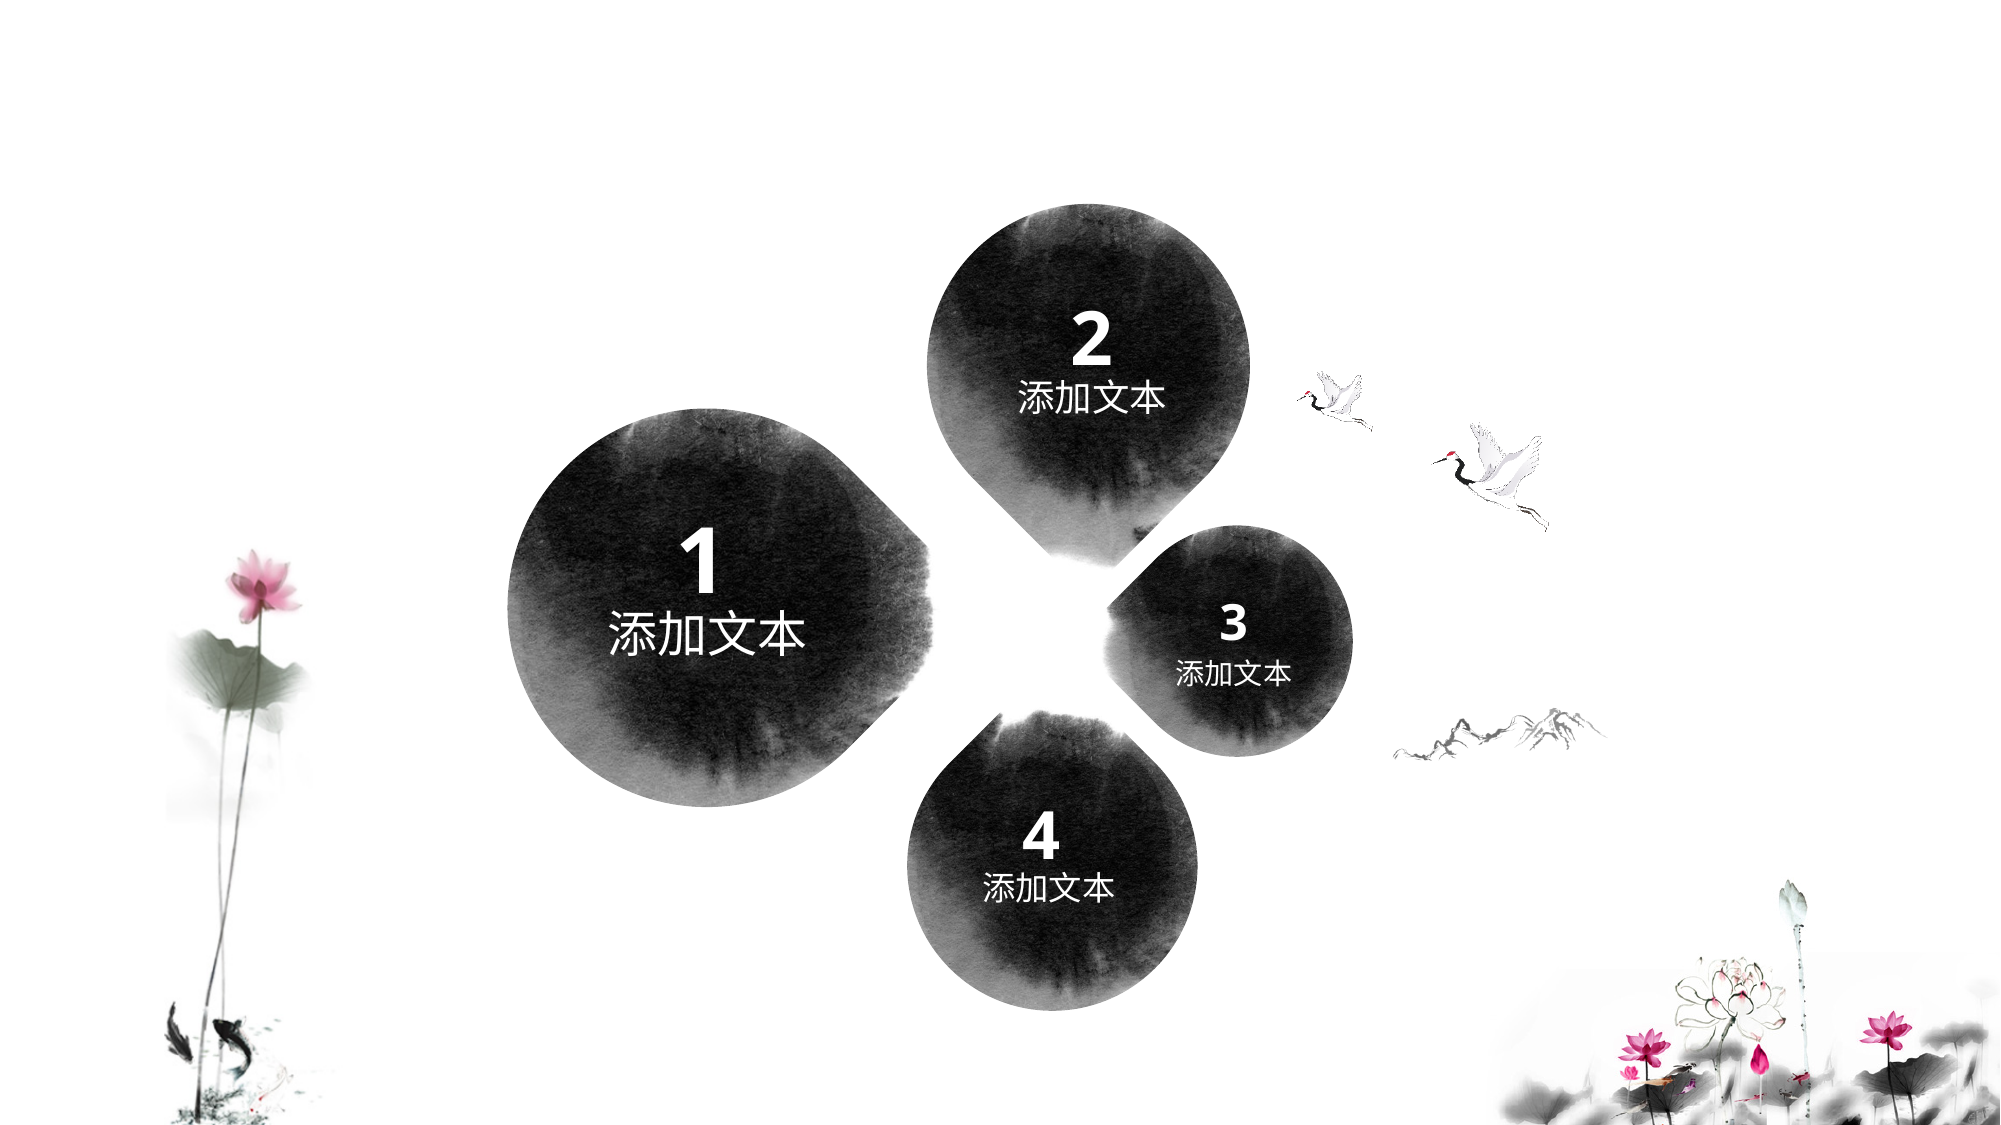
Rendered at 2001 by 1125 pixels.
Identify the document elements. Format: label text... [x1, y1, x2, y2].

text_box 添加文本 [580, 617, 835, 670]
text_box 添加文本 [967, 862, 1132, 915]
picture [1463, 859, 2000, 1125]
picture [1378, 703, 1608, 767]
text_box [907, 660, 1198, 1011]
text_box 3 [1204, 583, 1263, 658]
text_box 1 [660, 494, 743, 620]
picture [1296, 371, 1549, 533]
text_box 添加文本 [998, 374, 1186, 427]
text_box 2 [1055, 283, 1129, 389]
text_box 添加文本 [1160, 646, 1325, 699]
text_box [507, 408, 989, 808]
picture [117, 510, 343, 1125]
text_box 4 [1008, 785, 1077, 880]
text_box [926, 203, 1250, 594]
text_box [1073, 525, 1353, 757]
